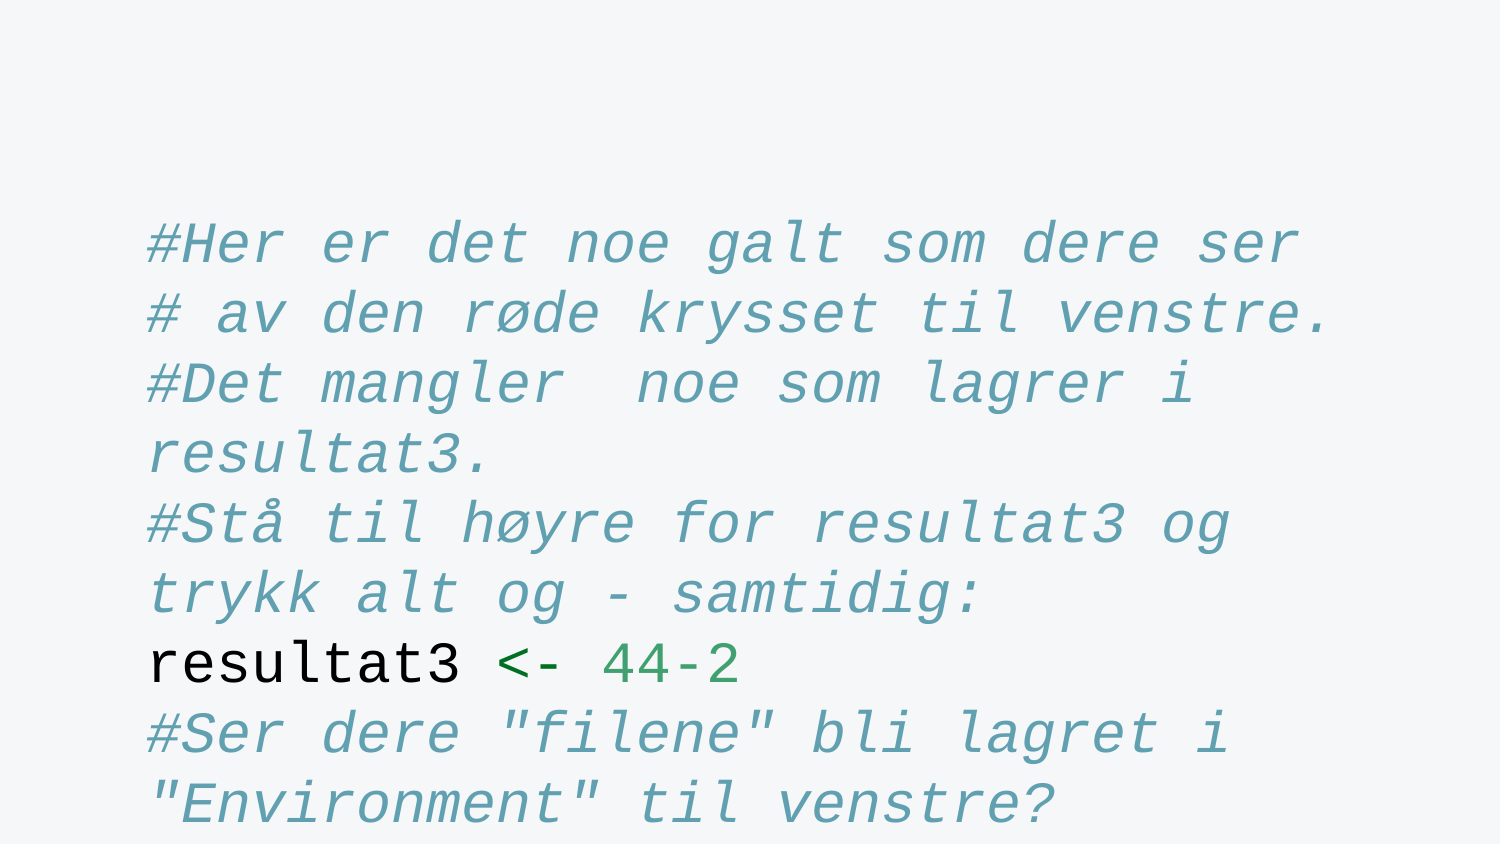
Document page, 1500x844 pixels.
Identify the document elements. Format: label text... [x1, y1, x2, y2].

list #Her er det noe galt som dere ser # av den røde krysset til venstre. #Det mangler noe som lagrer i resultat3. #Stå til høyre for resultat3 og trykk alt og - samtidig: resultat3 <- 44-2 #Ser dere "filene" bli lagret i "Environment" til venstre? [75, 196, 1425, 754]
